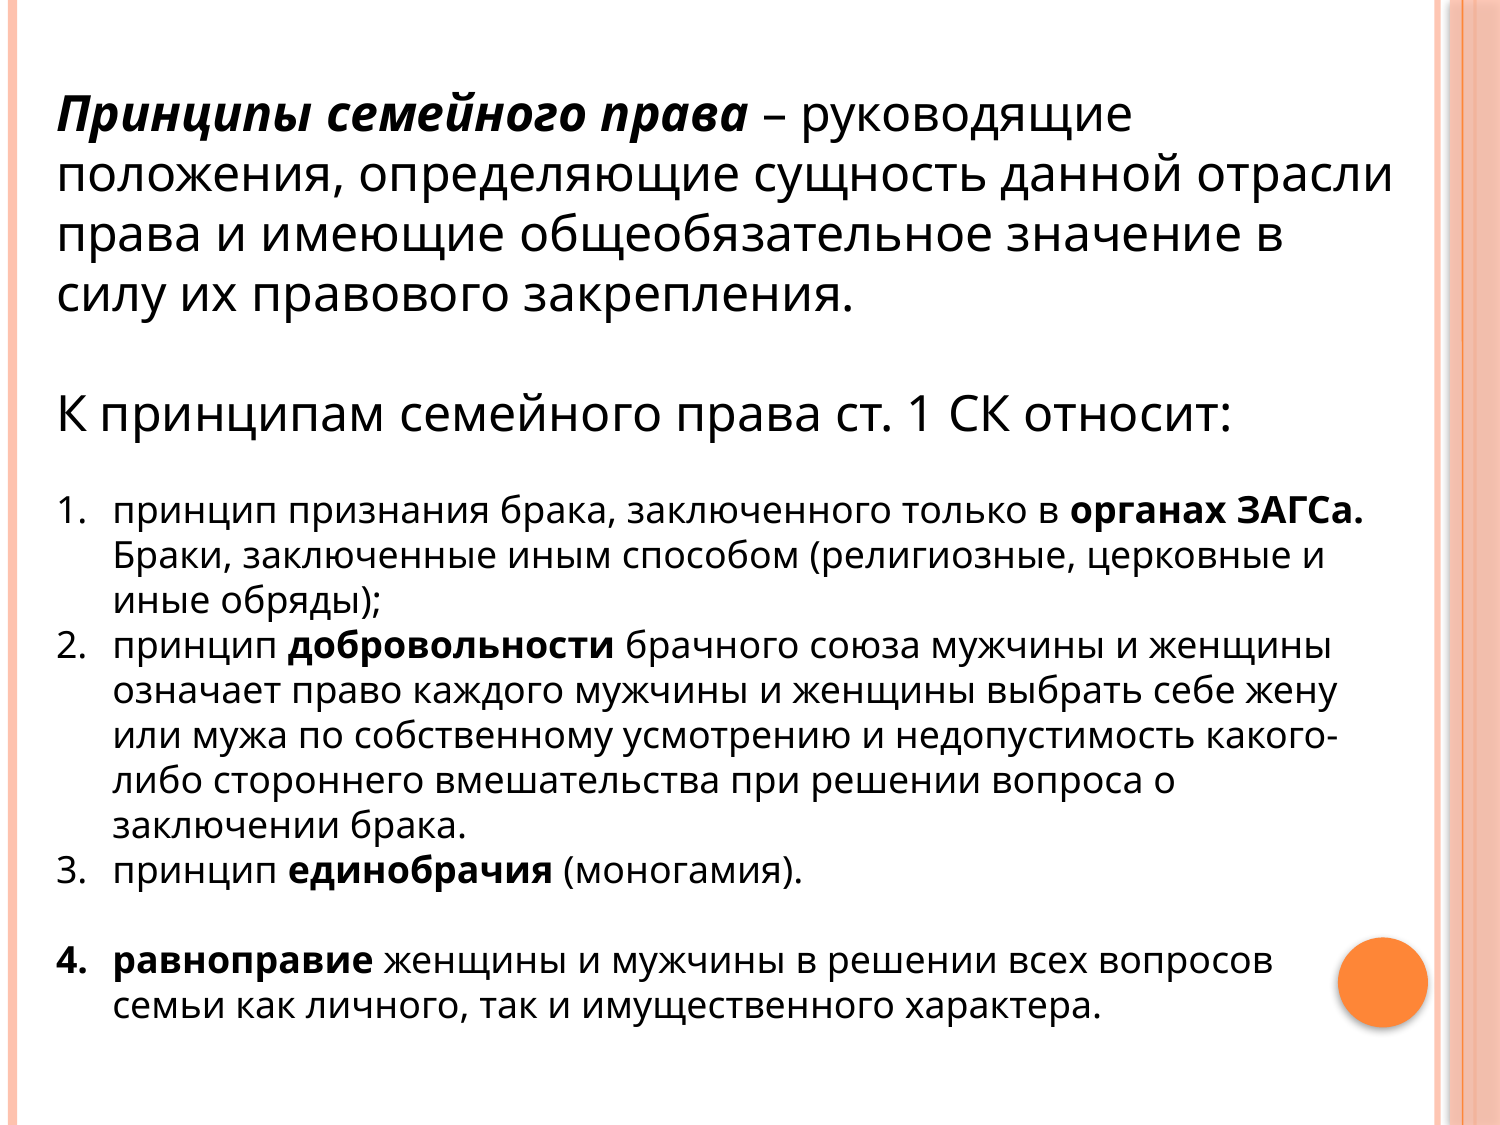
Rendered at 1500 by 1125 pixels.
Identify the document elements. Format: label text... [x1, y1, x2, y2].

text_box Принципы семейного права – руководящие положения, определяющие сущность данной отрасли права и имеющие общеобязательное значение в силу их правового закрепления. К принципам семейного права ст. 1 СК относит: принцип признания брака, заключенного только в органах ЗАГСа. Браки, заключенные иным способом (религиозные, церковные и иные обряды); принцип добровольности брачного союза мужчины и женщины означает право каждого мужчины и женщины выбрать себе жену или мужа по собственному усмотрению и недопустимость какого-либо стороннего вмешательства при решении вопроса о заключении брака. принцип единобрачия (моногамия). равноправие женщины и мужчины в решении всех вопросов семьи как личного, так и имущественного характера. [41, 73, 1412, 1034]
